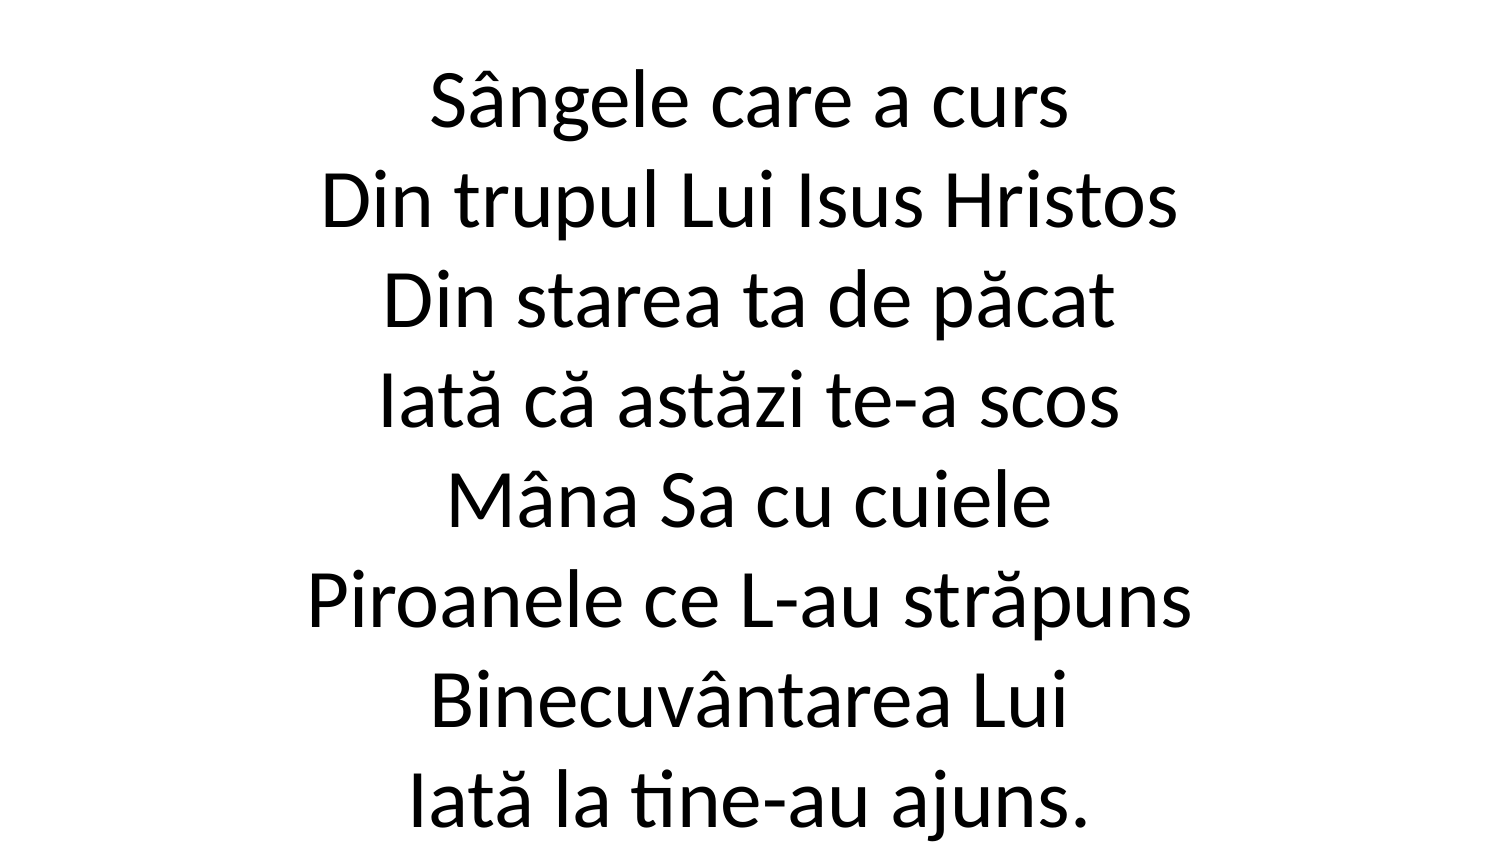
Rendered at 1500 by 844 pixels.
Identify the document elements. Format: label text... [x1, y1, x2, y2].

text_box Sângele care a curs Din trupul Lui Isus Hristos Din starea ta de păcat Iată că astăzi te-a scos Mâna Sa cu cuiele Piroanele ce L-au străpuns Binecuvântarea Lui Iată la tine-au ajuns. [291, 0, 1209, 844]
